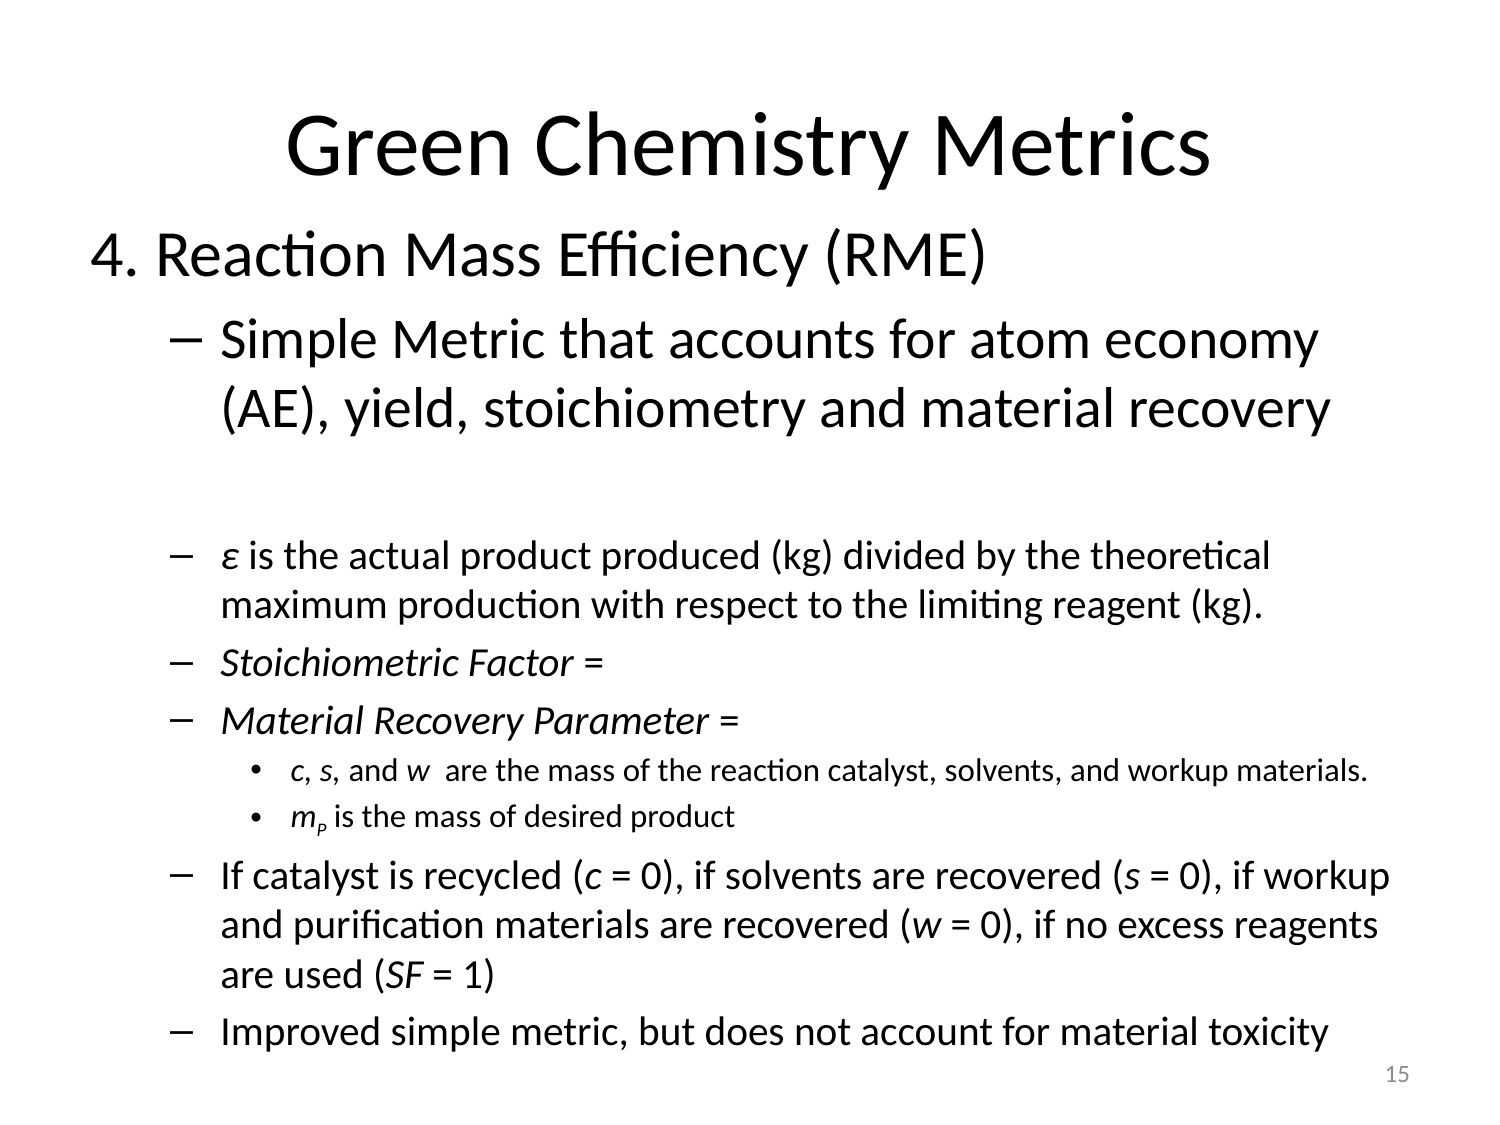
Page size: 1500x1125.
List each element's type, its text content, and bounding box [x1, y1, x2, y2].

slide_number 15 [1074, 1042, 1425, 1103]
title Green Chemistry Metrics [75, 45, 1425, 233]
